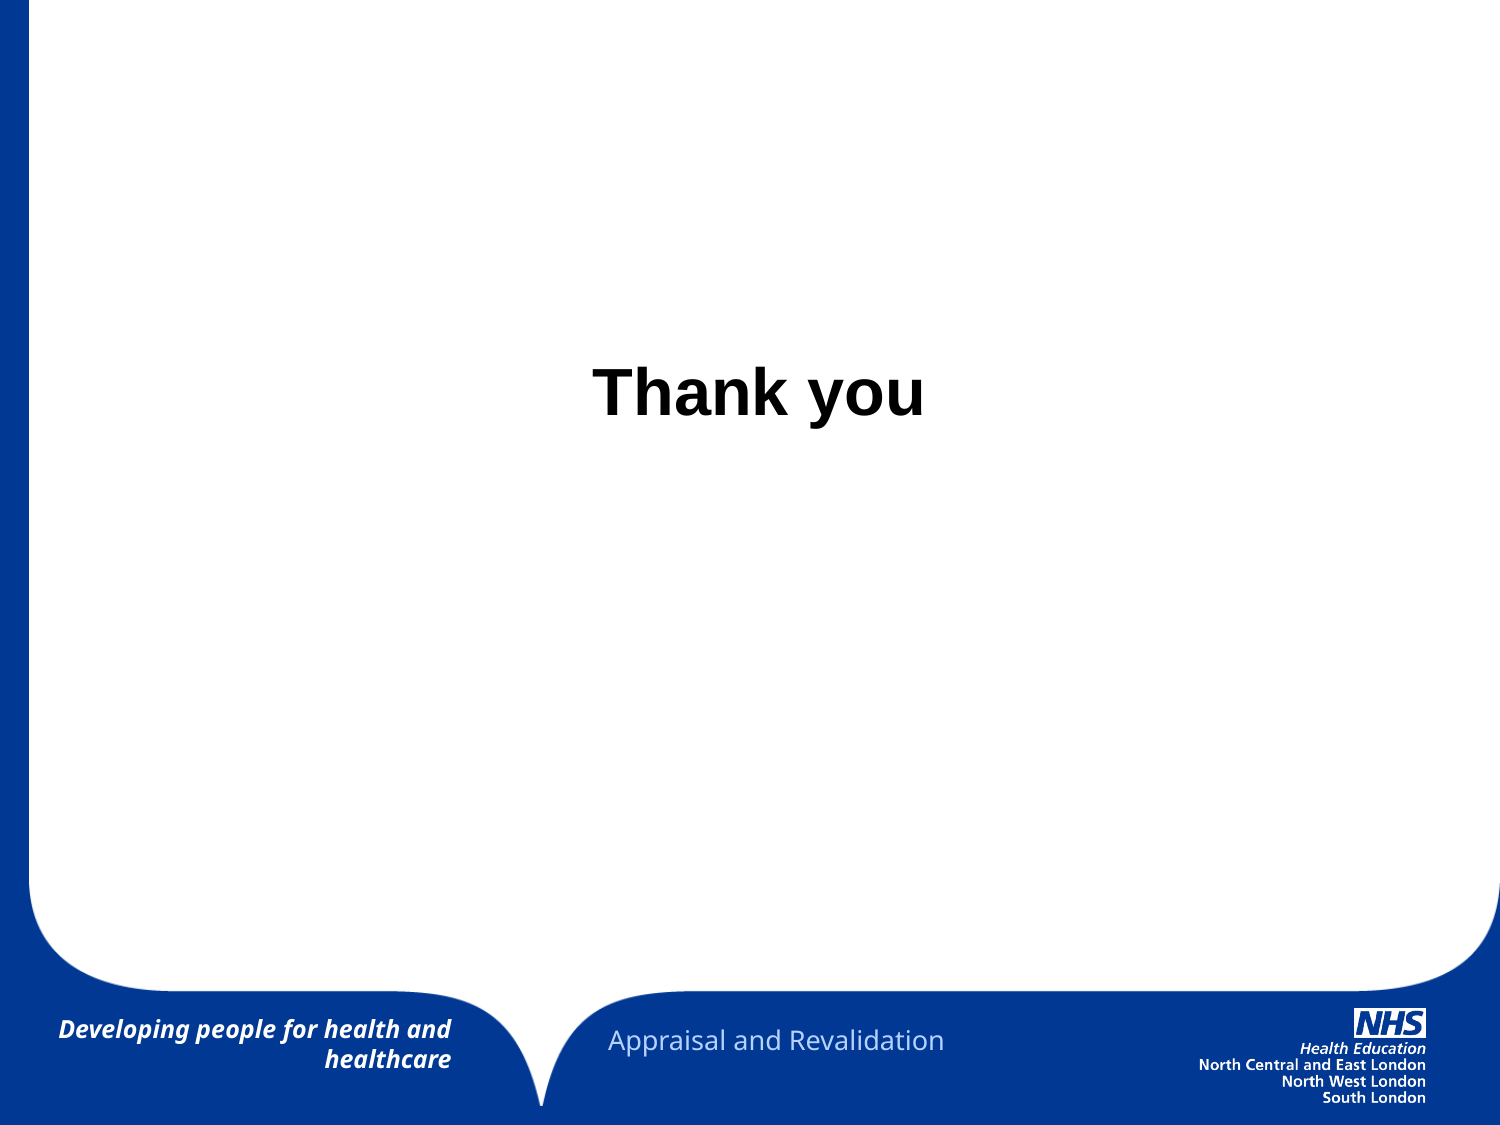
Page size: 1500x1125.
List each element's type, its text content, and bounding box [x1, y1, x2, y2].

picture [29, 0, 1500, 1106]
subtitle Thank you [225, 364, 1275, 639]
